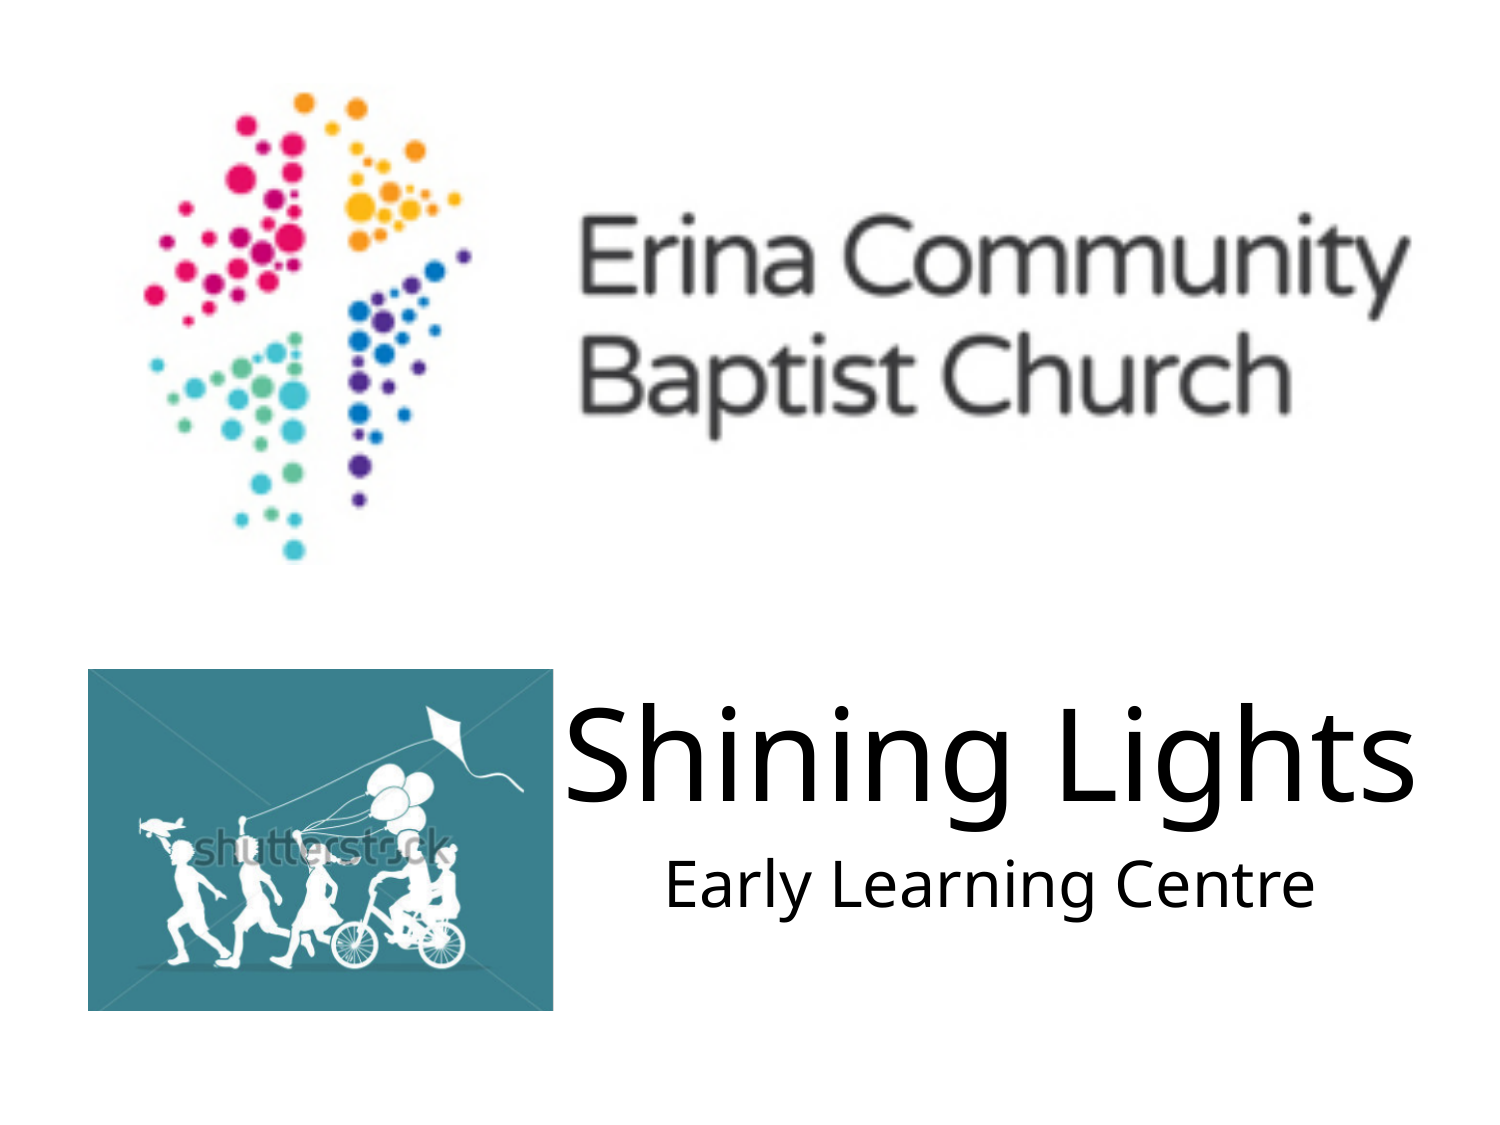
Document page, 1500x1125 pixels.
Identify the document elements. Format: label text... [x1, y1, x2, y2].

picture [88, 83, 1458, 565]
subtitle Shining Lights Early Learning Centre [506, 634, 1475, 1042]
picture [88, 669, 554, 1011]
